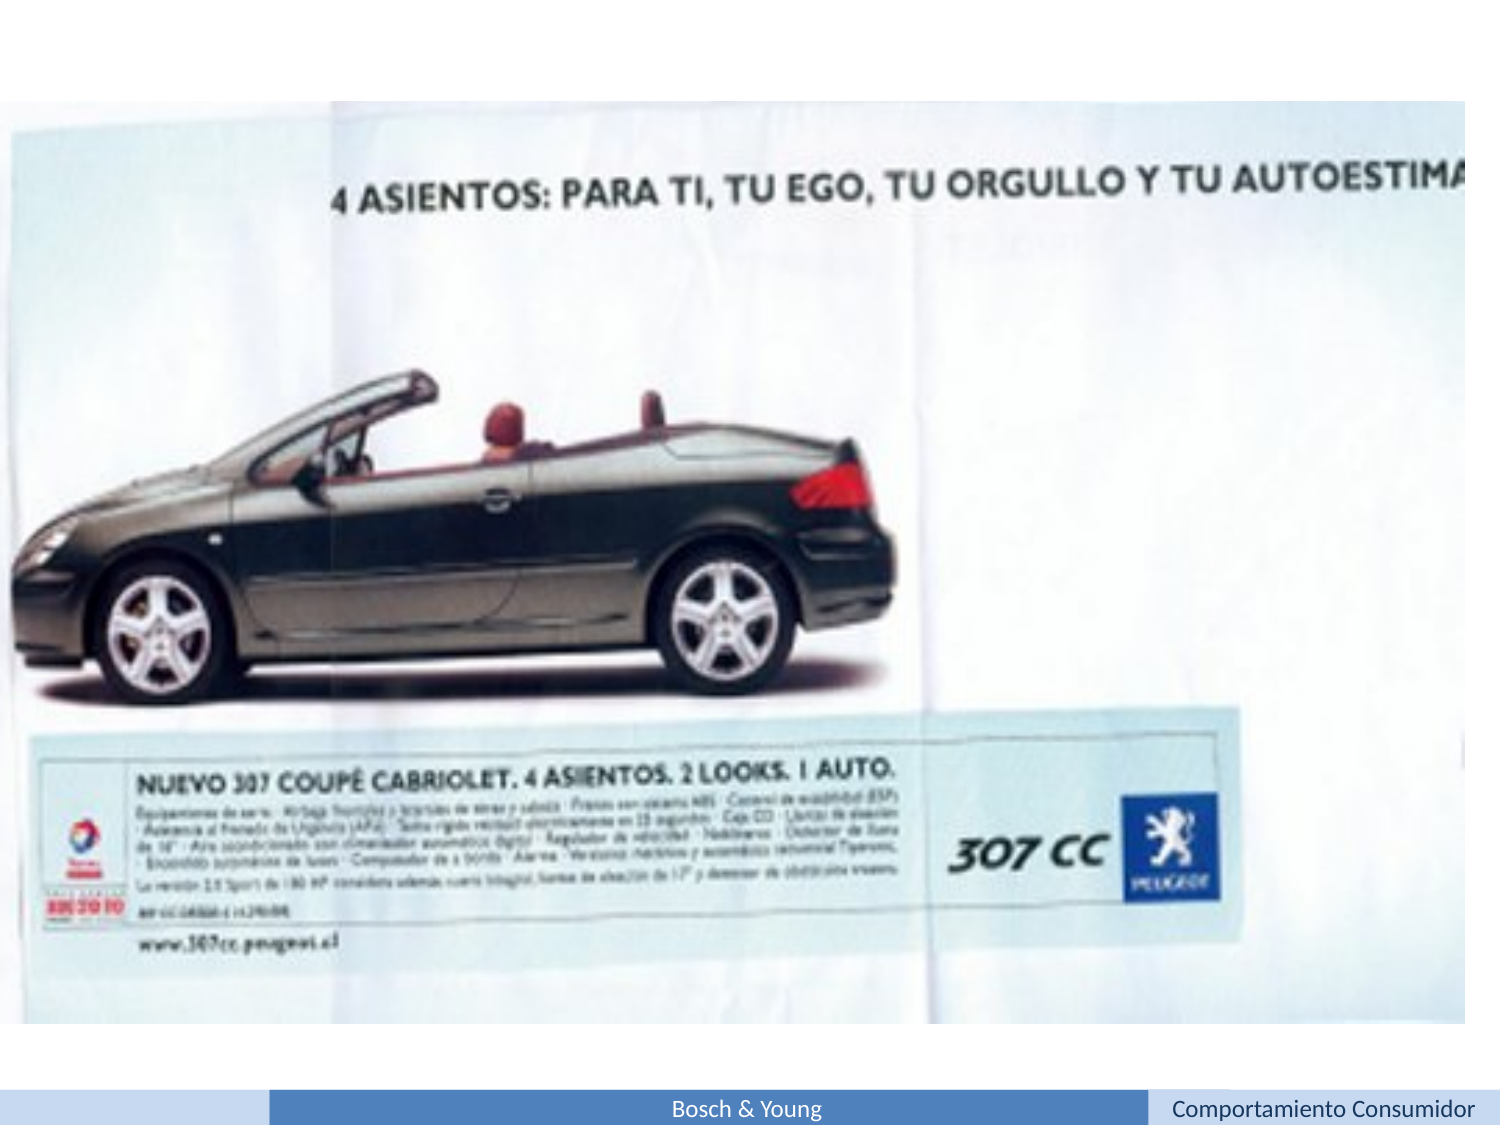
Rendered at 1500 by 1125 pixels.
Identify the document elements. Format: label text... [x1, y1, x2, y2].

text_box Bosch & Young [272, 1088, 1146, 1125]
text_box Comportamiento Consumidor [1146, 1088, 1500, 1125]
text_box [0, 1088, 272, 1125]
picture [0, 101, 1466, 1024]
